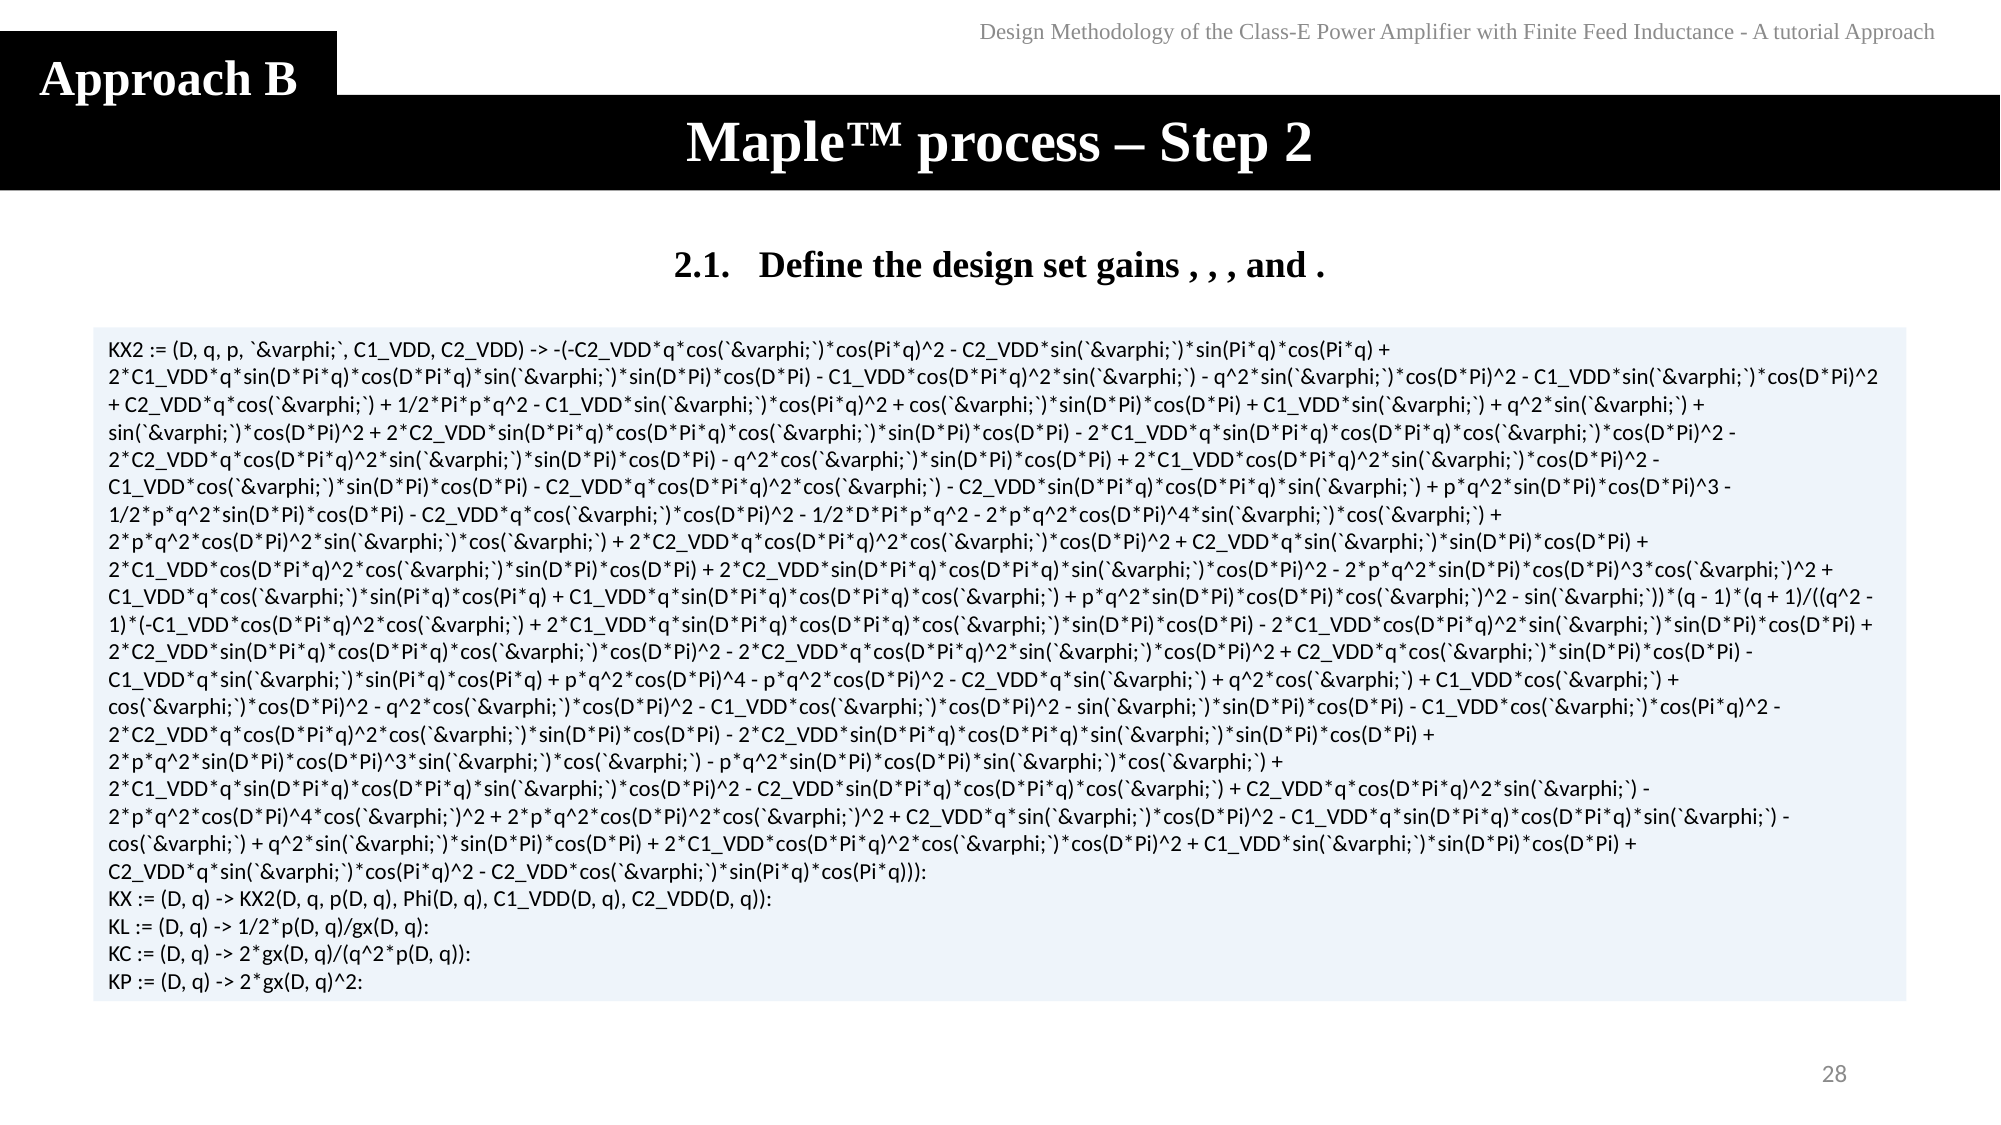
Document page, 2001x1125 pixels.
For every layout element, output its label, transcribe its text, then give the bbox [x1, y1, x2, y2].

text_box KX2 := (D, q, p, `&varphi;`, C1_VDD, C2_VDD) -> -(-C2_VDD*q*cos(`&varphi;`)*cos(Pi*q)^2 - C2_VDD*sin(`&varphi;`)*sin(Pi*q)*cos(Pi*q) + 2*C1_VDD*q*sin(D*Pi*q)*cos(D*Pi*q)*sin(`&varphi;`)*sin(D*Pi)*cos(D*Pi) - C1_VDD*cos(D*Pi*q)^2*sin(`&varphi;`) - q^2*sin(`&varphi;`)*cos(D*Pi)^2 - C1_VDD*sin(`&varphi;`)*cos(D*Pi)^2 + C2_VDD*q*cos(`&varphi;`) + 1/2*Pi*p*q^2 - C1_VDD*sin(`&varphi;`)*cos(Pi*q)^2 + cos(`&varphi;`)*sin(D*Pi)*cos(D*Pi) + C1_VDD*sin(`&varphi;`) + q^2*sin(`&varphi;`) + sin(`&varphi;`)*cos(D*Pi)^2 + 2*C2_VDD*sin(D*Pi*q)*cos(D*Pi*q)*cos(`&varphi;`)*sin(D*Pi)*cos(D*Pi) - 2*C1_VDD*q*sin(D*Pi*q)*cos(D*Pi*q)*cos(`&varphi;`)*cos(D*Pi)^2 - 2*C2_VDD*q*cos(D*Pi*q)^2*sin(`&varphi;`)*sin(D*Pi)*cos(D*Pi) - q^2*cos(`&varphi;`)*sin(D*Pi)*cos(D*Pi) + 2*C1_VDD*cos(D*Pi*q)^2*sin(`&varphi;`)*cos(D*Pi)^2 - C1_VDD*cos(`&varphi;`)*sin(D*Pi)*cos(D*Pi) - C2_VDD*q*cos(D*Pi*q)^2*cos(`&varphi;`) - C2_VDD*sin(D*Pi*q)*cos(D*Pi*q)*sin(`&varphi;`) + p*q^2*sin(D*Pi)*cos(D*Pi)^3 - 1/2*p*q^2*sin(D*Pi)*cos(D*Pi) - C2_VDD*q*cos(`&varphi;`)*cos(D*Pi)^2 - 1/2*D*Pi*p*q^2 - 2*p*q^2*cos(D*Pi)^4*sin(`&varphi;`)*cos(`&varphi;`) + 2*p*q^2*cos(D*Pi)^2*sin(`&varphi;`)*cos(`&varphi;`) + 2*C2_VDD*q*cos(D*Pi*q)^2*cos(`&varphi;`)*cos(D*Pi)^2 + C2_VDD*q*sin(`&varphi;`)*sin(D*Pi)*cos(D*Pi) + 2*C1_VDD*cos(D*Pi*q)^2*cos(`&varphi;`)*sin(D*Pi)*cos(D*Pi) + 2*C2_VDD*sin(D*Pi*q)*cos(D*Pi*q)*sin(`&varphi;`)*cos(D*Pi)^2 - 2*p*q^2*sin(D*Pi)*cos(D*Pi)^3*cos(`&varphi;`)^2 + C1_VDD*q*cos(`&varphi;`)*sin(Pi*q)*cos(Pi*q) + C1_VDD*q*sin(D*Pi*q)*cos(D*Pi*q)*cos(`&varphi;`) + p*q^2*sin(D*Pi)*cos(D*Pi)*cos(`&varphi;`)^2 - sin(`&varphi;`))*(q - 1)*(q + 1)/((q^2 - 1)*(-C1_VDD*cos(D*Pi*q)^2*cos(`&varphi;`) + 2*C1_VDD*q*sin(D*Pi*q)*cos(D*Pi*q)*cos(`&varphi;`)*sin(D*Pi)*cos(D*Pi) - 2*C1_VDD*cos(D*Pi*q)^2*sin(`&varphi;`)*sin(D*Pi)*cos(D*Pi) + 2*C2_VDD*sin(D*Pi*q)*cos(D*Pi*q)*cos(`&varphi;`)*cos(D*Pi)^2 - 2*C2_VDD*q*cos(D*Pi*q)^2*sin(`&varphi;`)*cos(D*Pi)^2 + C2_VDD*q*cos(`&varphi;`)*sin(D*Pi)*cos(D*Pi) - C1_VDD*q*sin(`&varphi;`)*sin(Pi*q)*cos(Pi*q) + p*q^2*cos(D*Pi)^4 - p*q^2*cos(D*Pi)^2 - C2_VDD*q*sin(`&varphi;`) + q^2*cos(`&varphi;`) + C1_VDD*cos(`&varphi;`) + cos(`&varphi;`)*cos(D*Pi)^2 - q^2*cos(`&varphi;`)*cos(D*Pi)^2 - C1_VDD*cos(`&varphi;`)*cos(D*Pi)^2 - sin(`&varphi;`)*sin(D*Pi)*cos(D*Pi) - C1_VDD*cos(`&varphi;`)*cos(Pi*q)^2 - 2*C2_VDD*q*cos(D*Pi*q)^2*cos(`&varphi;`)*sin(D*Pi)*cos(D*Pi) - 2*C2_VDD*sin(D*Pi*q)*cos(D*Pi*q)*sin(`&varphi;`)*sin(D*Pi)*cos(D*Pi) + 2*p*q^2*sin(D*Pi)*cos(D*Pi)^3*sin(`&varphi;`)*cos(`&varphi;`) - p*q^2*sin(D*Pi)*cos(D*Pi)*sin(`&varphi;`)*cos(`&varphi;`) + 2*C1_VDD*q*sin(D*Pi*q)*cos(D*Pi*q)*sin(`&varphi;`)*cos(D*Pi)^2 - C2_VDD*sin(D*Pi*q)*cos(D*Pi*q)*cos(`&varphi;`) + C2_VDD*q*cos(D*Pi*q)^2*sin(`&varphi;`) - 2*p*q^2*cos(D*Pi)^4*cos(`&varphi;`)^2 + 2*p*q^2*cos(D*Pi)^2*cos(`&varphi;`)^2 + C2_VDD*q*sin(`&varphi;`)*cos(D*Pi)^2 - C1_VDD*q*sin(D*Pi*q)*cos(D*Pi*q)*sin(`&varphi;`) - cos(`&varphi;`) + q^2*sin(`&varphi;`)*sin(D*Pi)*cos(D*Pi) + 2*C1_VDD*cos(D*Pi*q)^2*cos(`&varphi;`)*cos(D*Pi)^2 + C1_VDD*sin(`&varphi;`)*sin(D*Pi)*cos(D*Pi) + C2_VDD*q*sin(`&varphi;`)*cos(Pi*q)^2 - C2_VDD*cos(`&varphi;`)*sin(Pi*q)*cos(Pi*q))): KX := (D, q) -> KX2(D, q, p(D, q), Phi(D, q), C1_VDD(D, q), C2_VDD(D, q)): KL := (D, q) -> 1/2*p(D, q)/gx(D, q): KC := (D, q) -> 2*gx(D, q)/(q^2*p(D, q)): KP := (D, q) -> 2*gx(D, q)^2: [93, 327, 1907, 1002]
title Maple™ process – Step 2 [0, 94, 2000, 191]
slide_number 28 [1412, 1042, 1863, 1103]
text_box Approach B [0, 31, 337, 127]
footer Design Methodology of the Class-E Power Amplifier with Finite Feed Inductance - A tutorial Approach [916, 0, 2000, 61]
